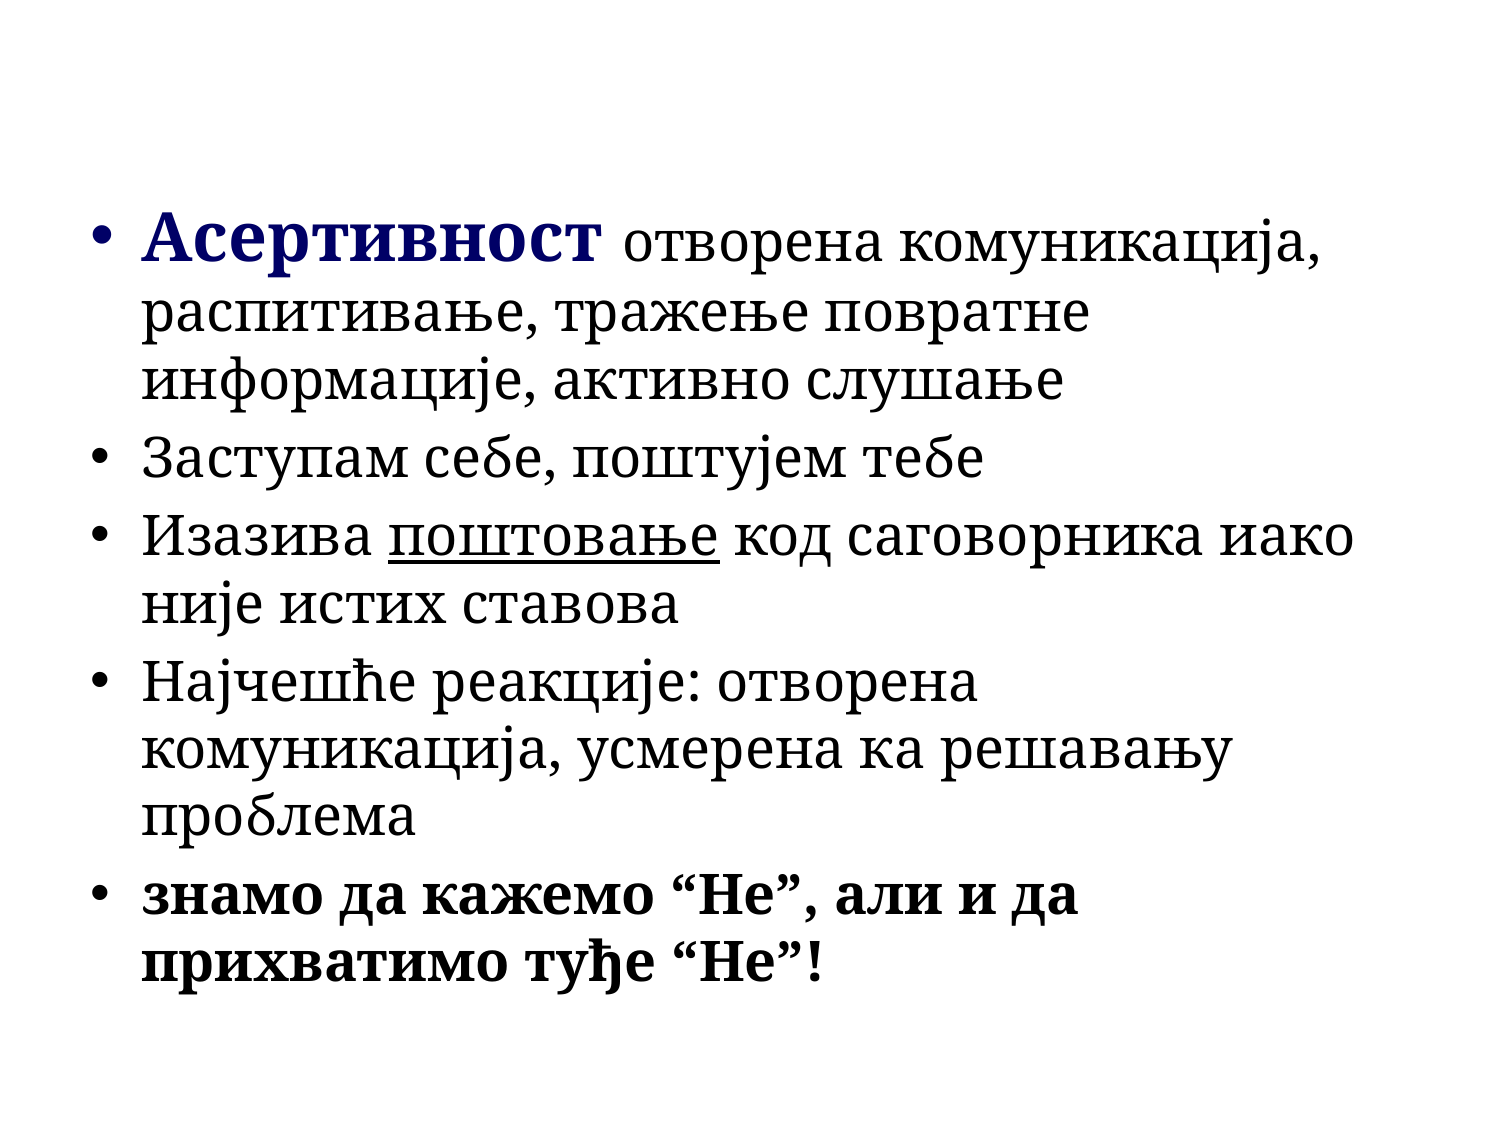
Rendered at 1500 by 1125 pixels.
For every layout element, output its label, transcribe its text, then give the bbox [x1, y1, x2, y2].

list Асертивност отворена комуникација, распитивање, тражење повратне информације, активно слушање Заступам себе, поштујем тебe Изазива поштовање код саговорника иако није истих ставова Најчешће реакције: отворена комуникација, усмерeна кa рeшaвaњу проблeмa знамо да кажемо “Не”, али и да прихватимо туђе “Не”! [75, 184, 1425, 1005]
